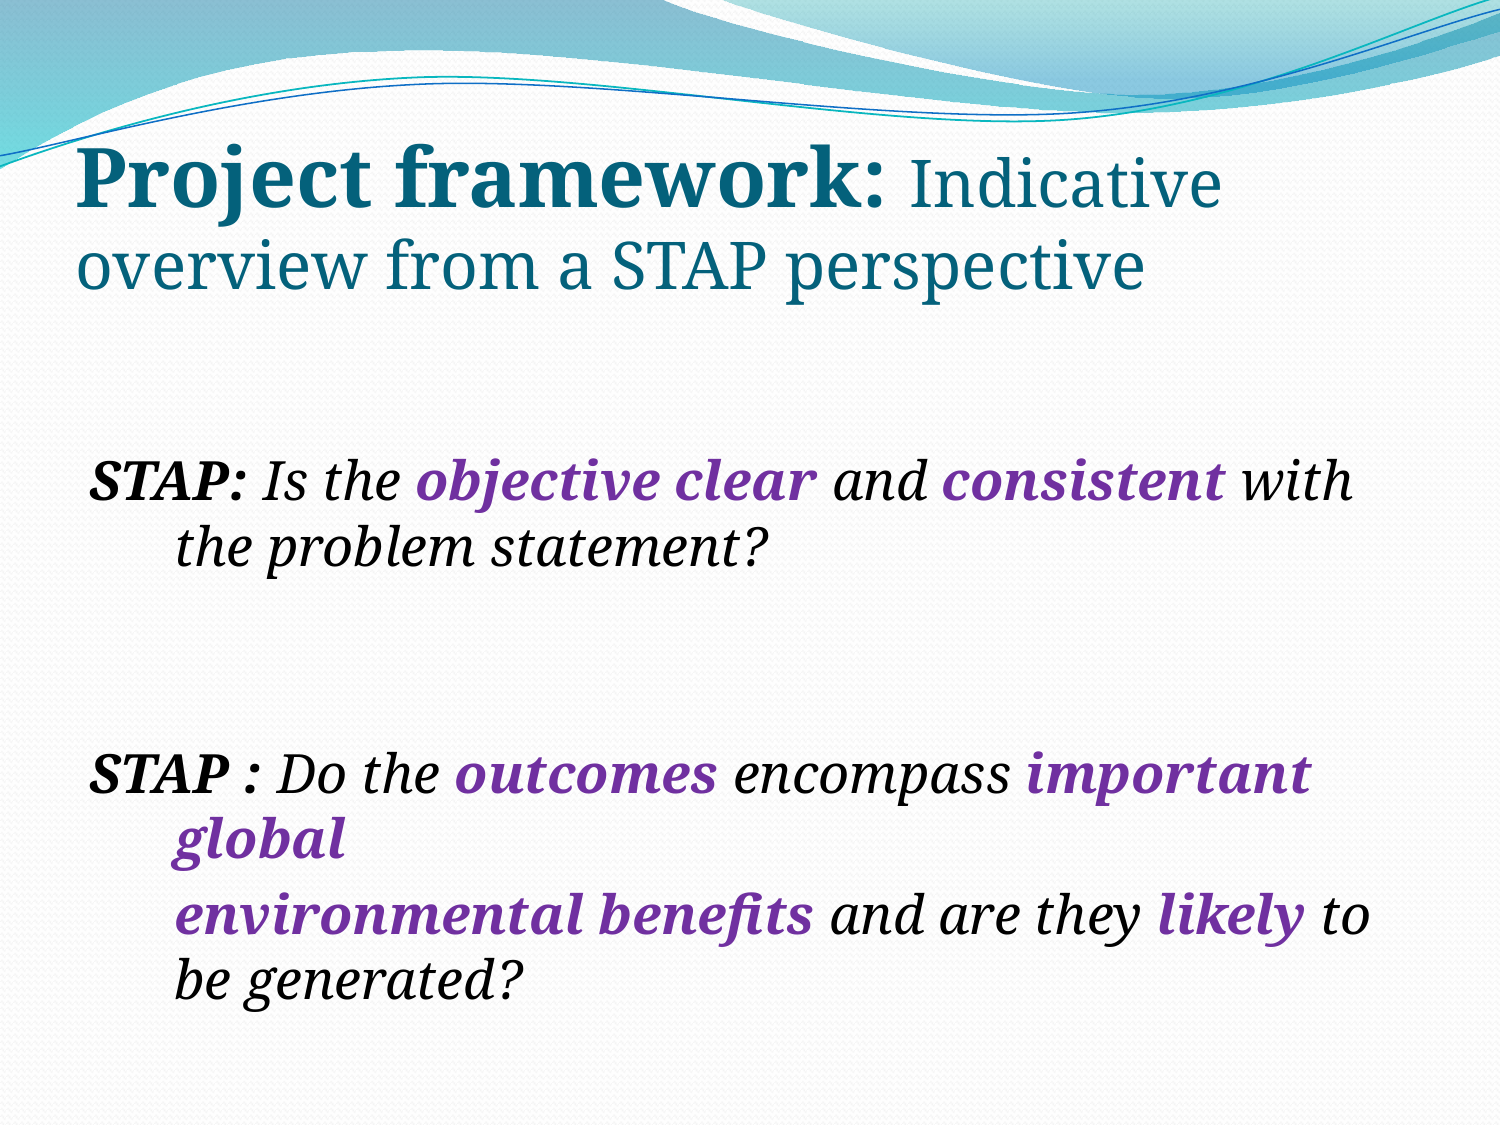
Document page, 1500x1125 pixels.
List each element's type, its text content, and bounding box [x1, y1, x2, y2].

list STAP: Is the objective clear and consistent with the problem statement? STAP : Do the outcomes encompass important global environmental benefits and are they likely to be generated? [75, 287, 1425, 1088]
title Project framework: Indicative overview from a STAP perspective [75, 115, 1425, 287]
